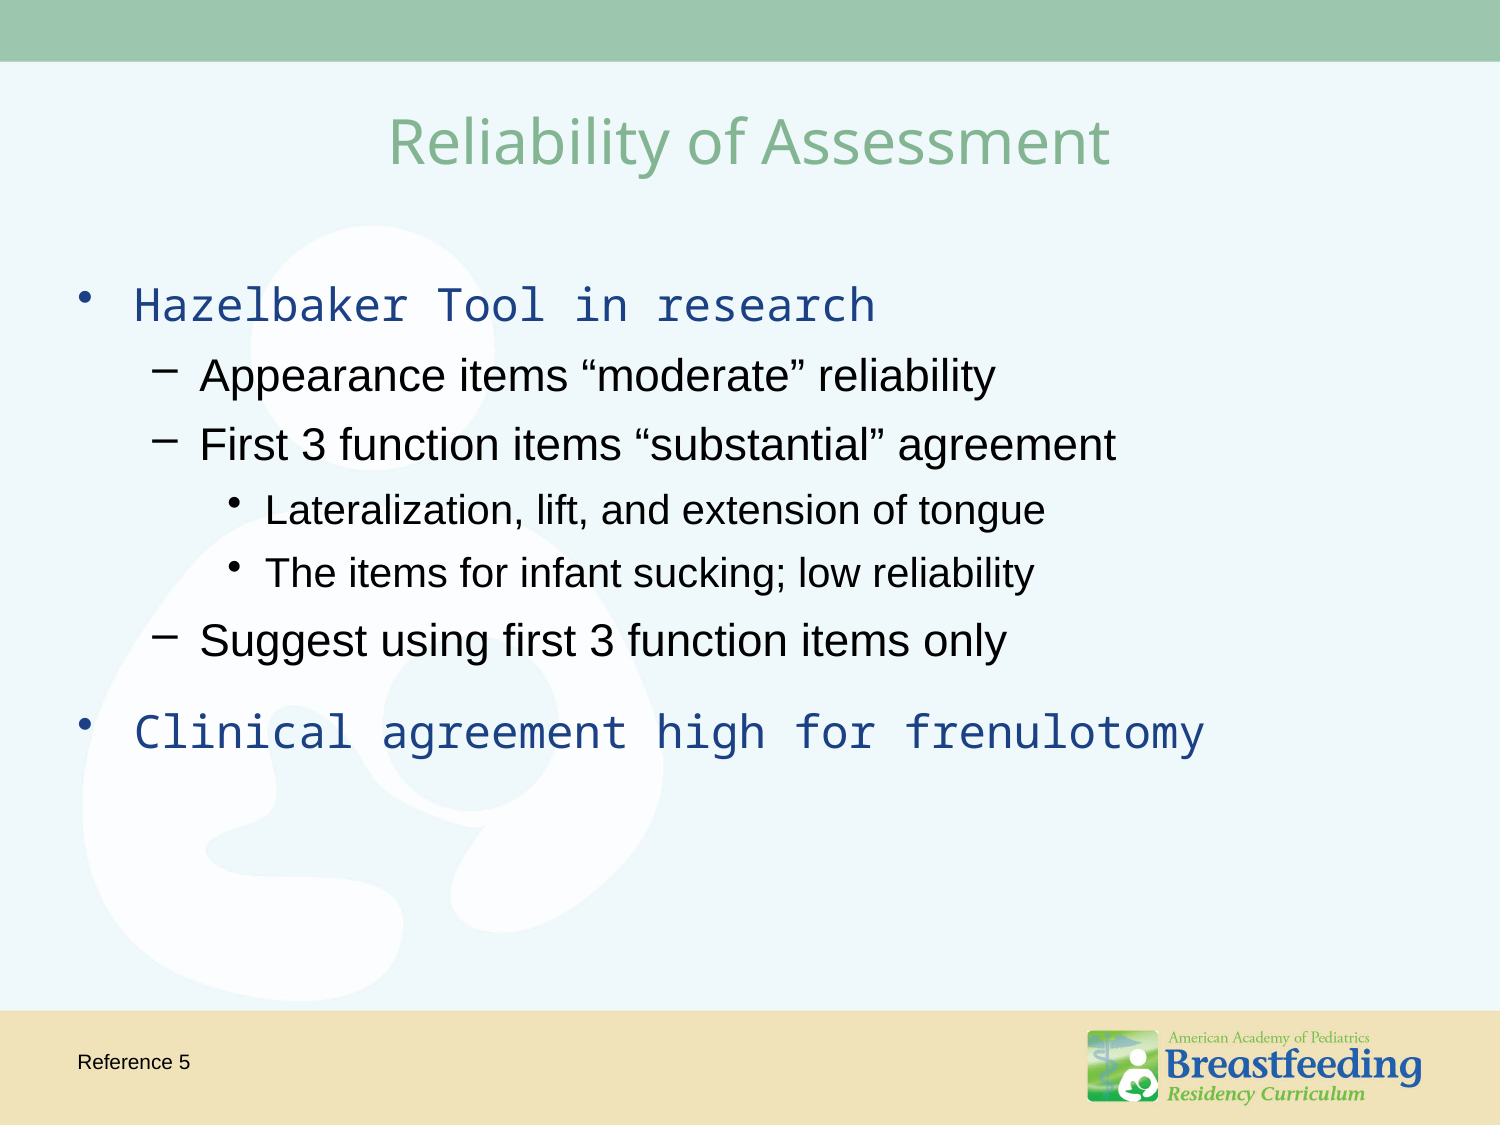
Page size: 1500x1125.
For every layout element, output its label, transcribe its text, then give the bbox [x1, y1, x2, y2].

text_box Reference 5 [62, 1024, 325, 1085]
picture [0, 0, 1500, 1125]
title Reliability of Assessment [74, 44, 1426, 235]
list Hazelbaker Tool in research Appearance items “moderate” reliability First 3 function items “substantial” agreement Lateralization, lift, and extension of tongue The items for infant sucking; low reliability Suggest using first 3 function items only Clinical agreement high for frenulotomy [62, 262, 1459, 1006]
